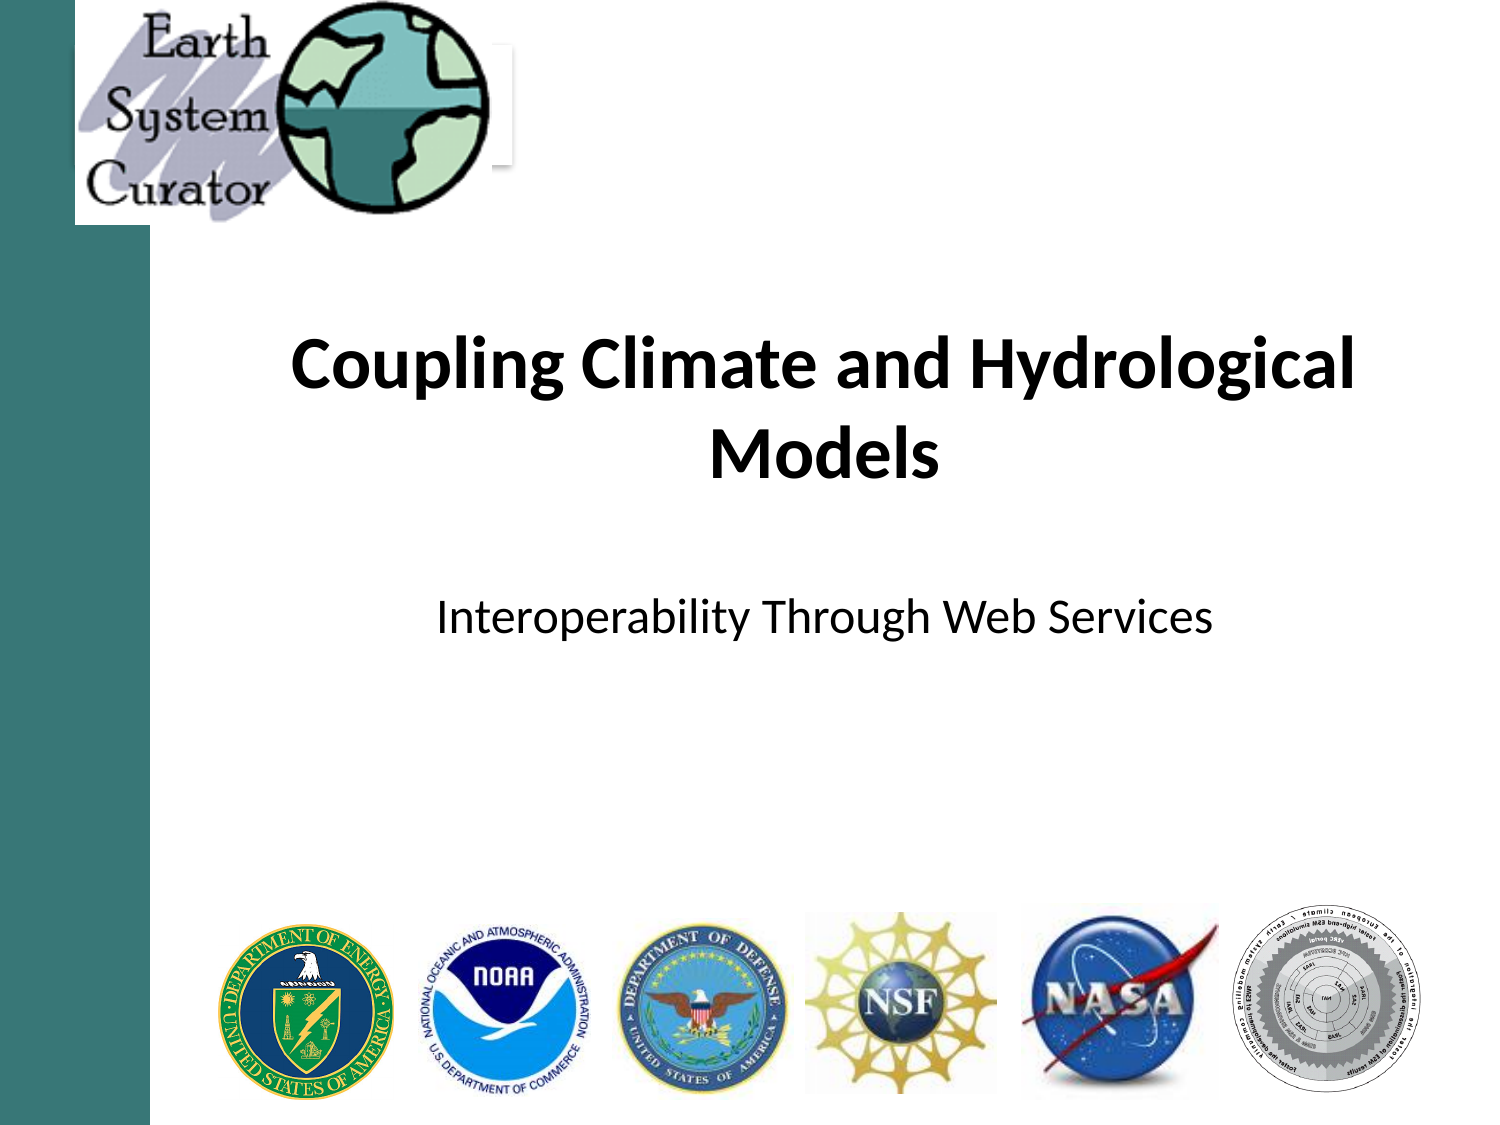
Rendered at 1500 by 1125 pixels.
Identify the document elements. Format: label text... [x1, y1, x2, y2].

picture [1021, 902, 1219, 1101]
picture [218, 924, 394, 1101]
picture [1230, 902, 1423, 1094]
picture [418, 924, 591, 1097]
title Coupling Climate and Hydrological Models Interoperability Through Web Services [174, 237, 1476, 901]
picture [805, 912, 997, 1094]
picture [611, 918, 794, 1101]
picture [75, 0, 492, 225]
